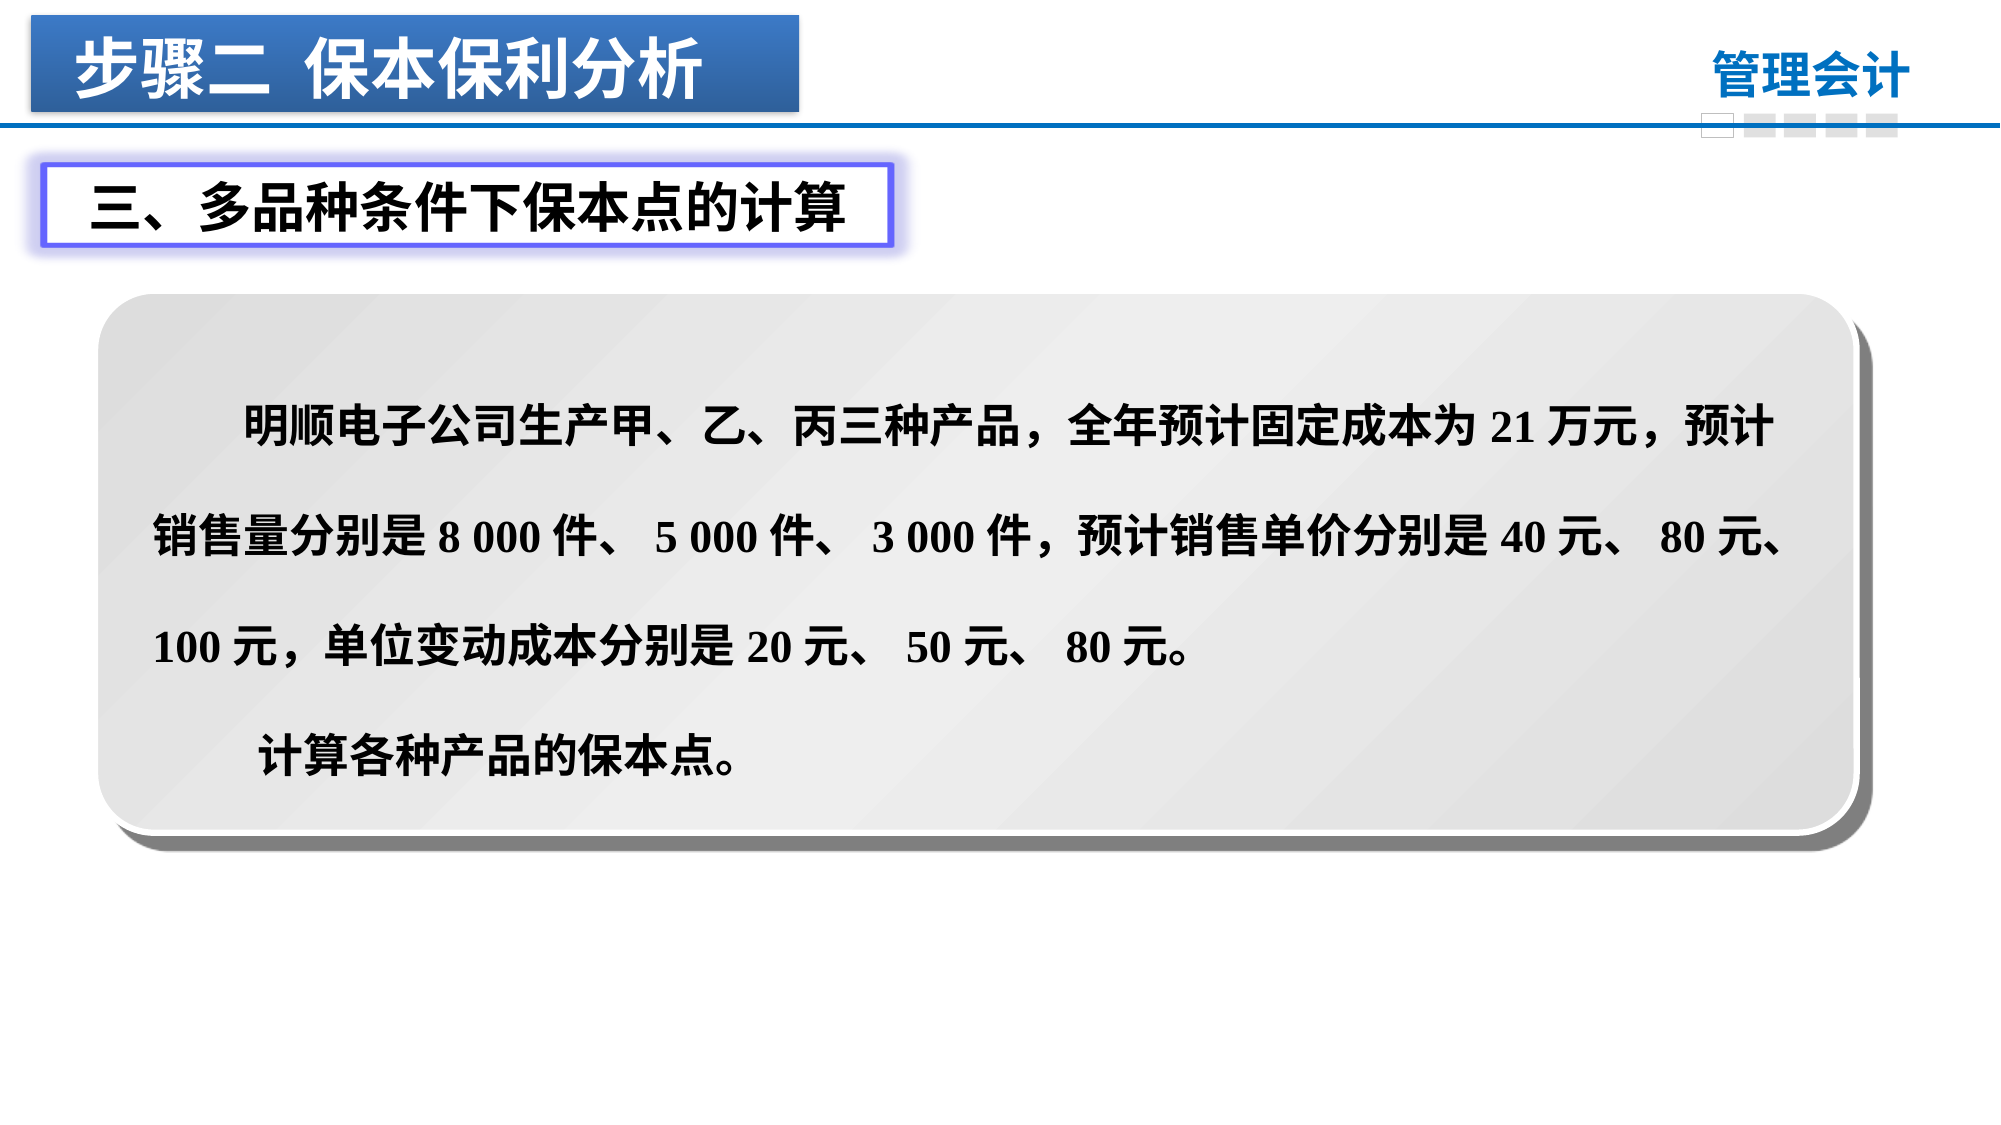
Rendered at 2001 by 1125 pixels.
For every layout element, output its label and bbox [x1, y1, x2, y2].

text_box [94, 290, 1857, 833]
text_box [31, 14, 800, 117]
text_box [5, 136, 930, 273]
